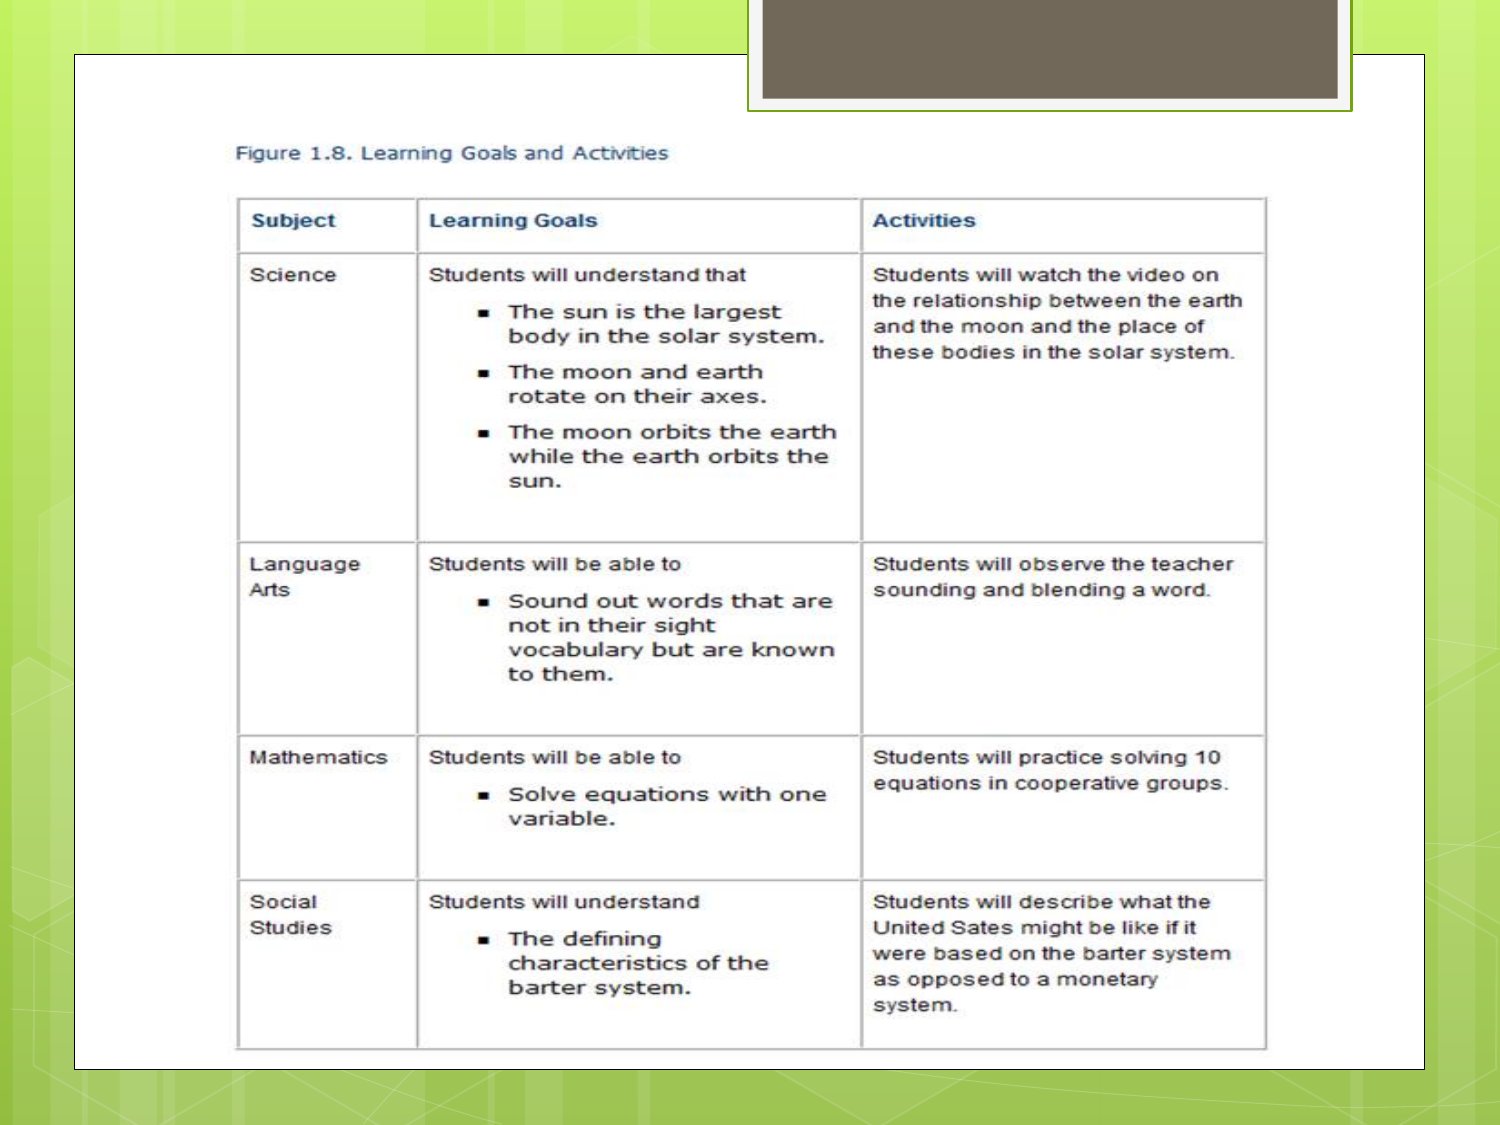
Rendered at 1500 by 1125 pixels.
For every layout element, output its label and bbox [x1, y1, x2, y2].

list [212, 124, 1313, 1063]
